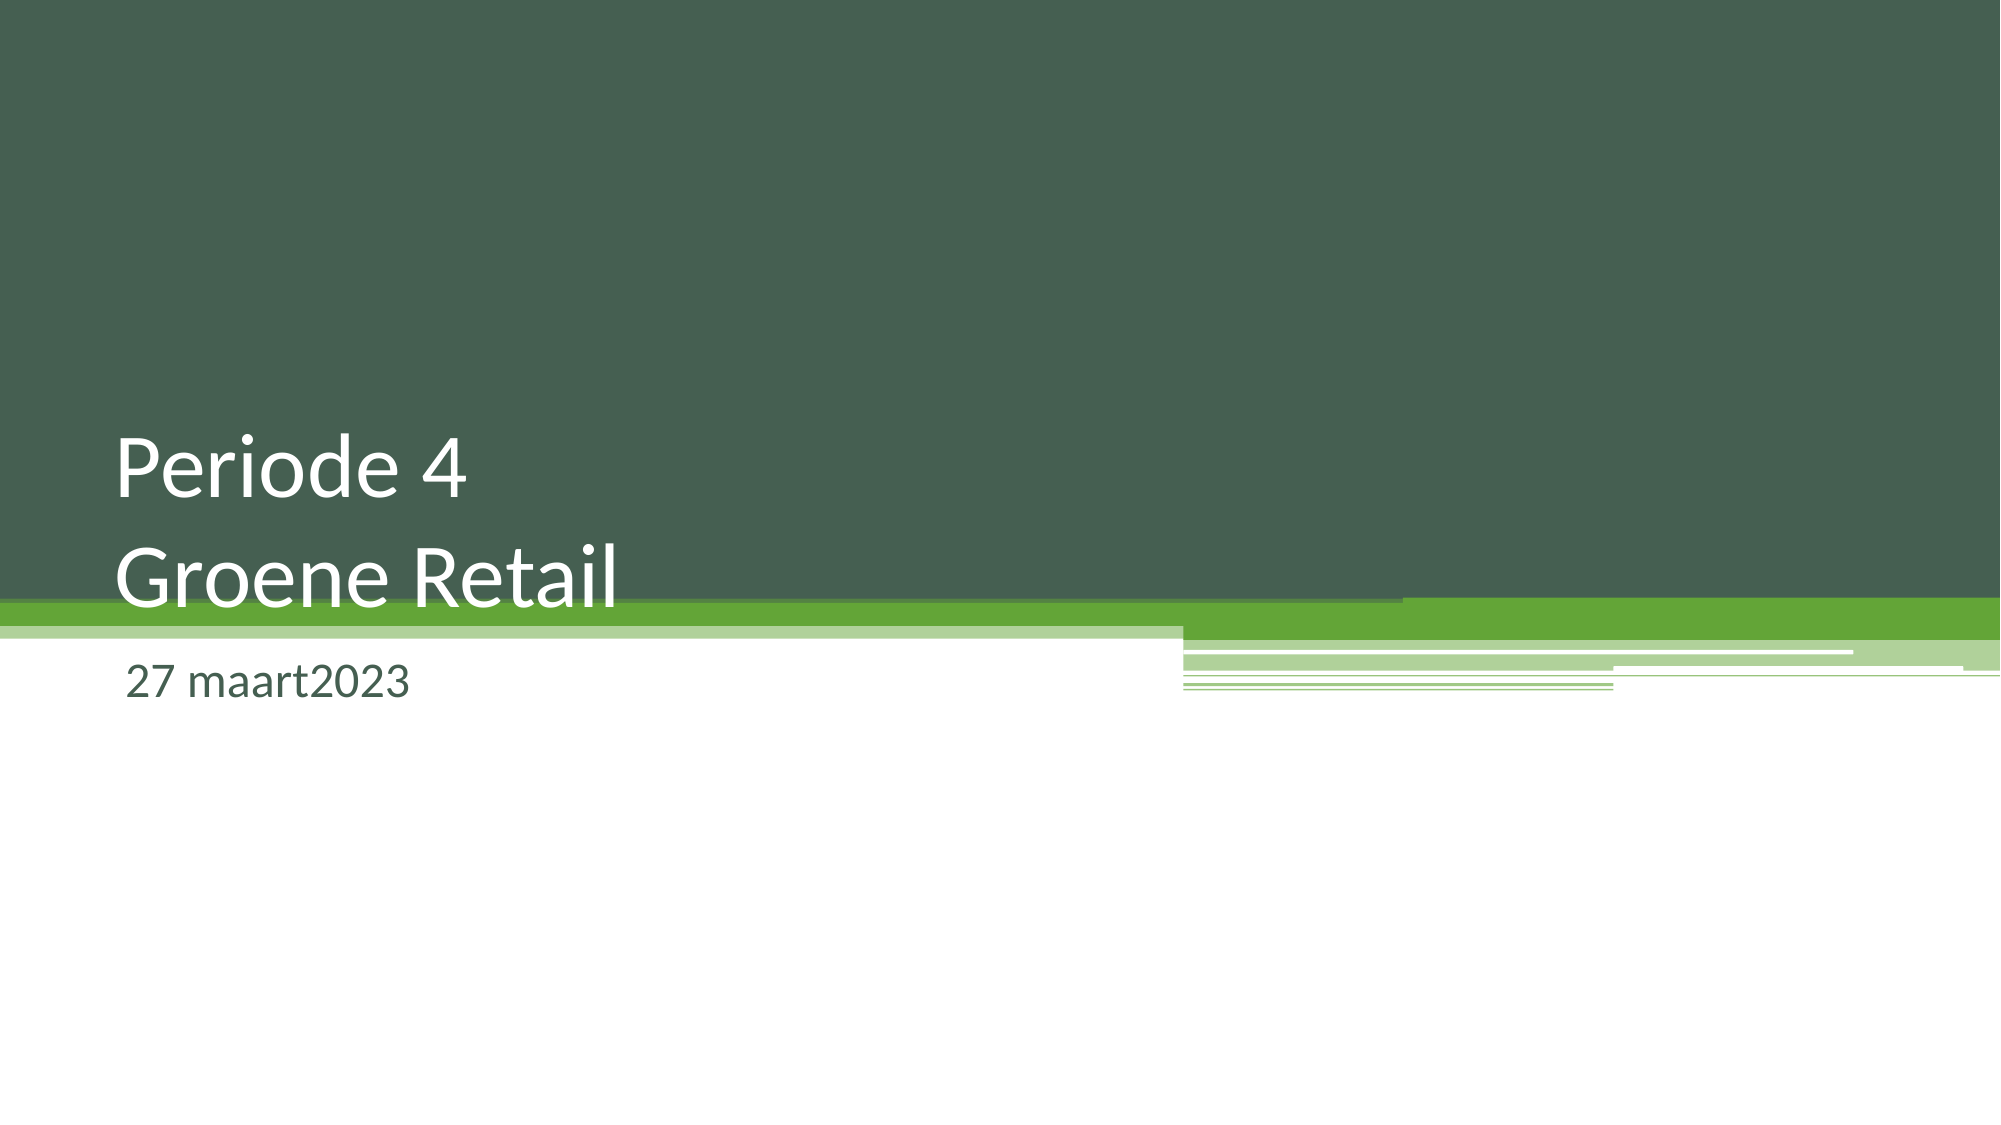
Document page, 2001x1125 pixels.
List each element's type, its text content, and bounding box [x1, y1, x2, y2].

subtitle 27 maart2023 [99, 639, 1184, 928]
title Periode 4 Groene Retail [99, 391, 1950, 633]
